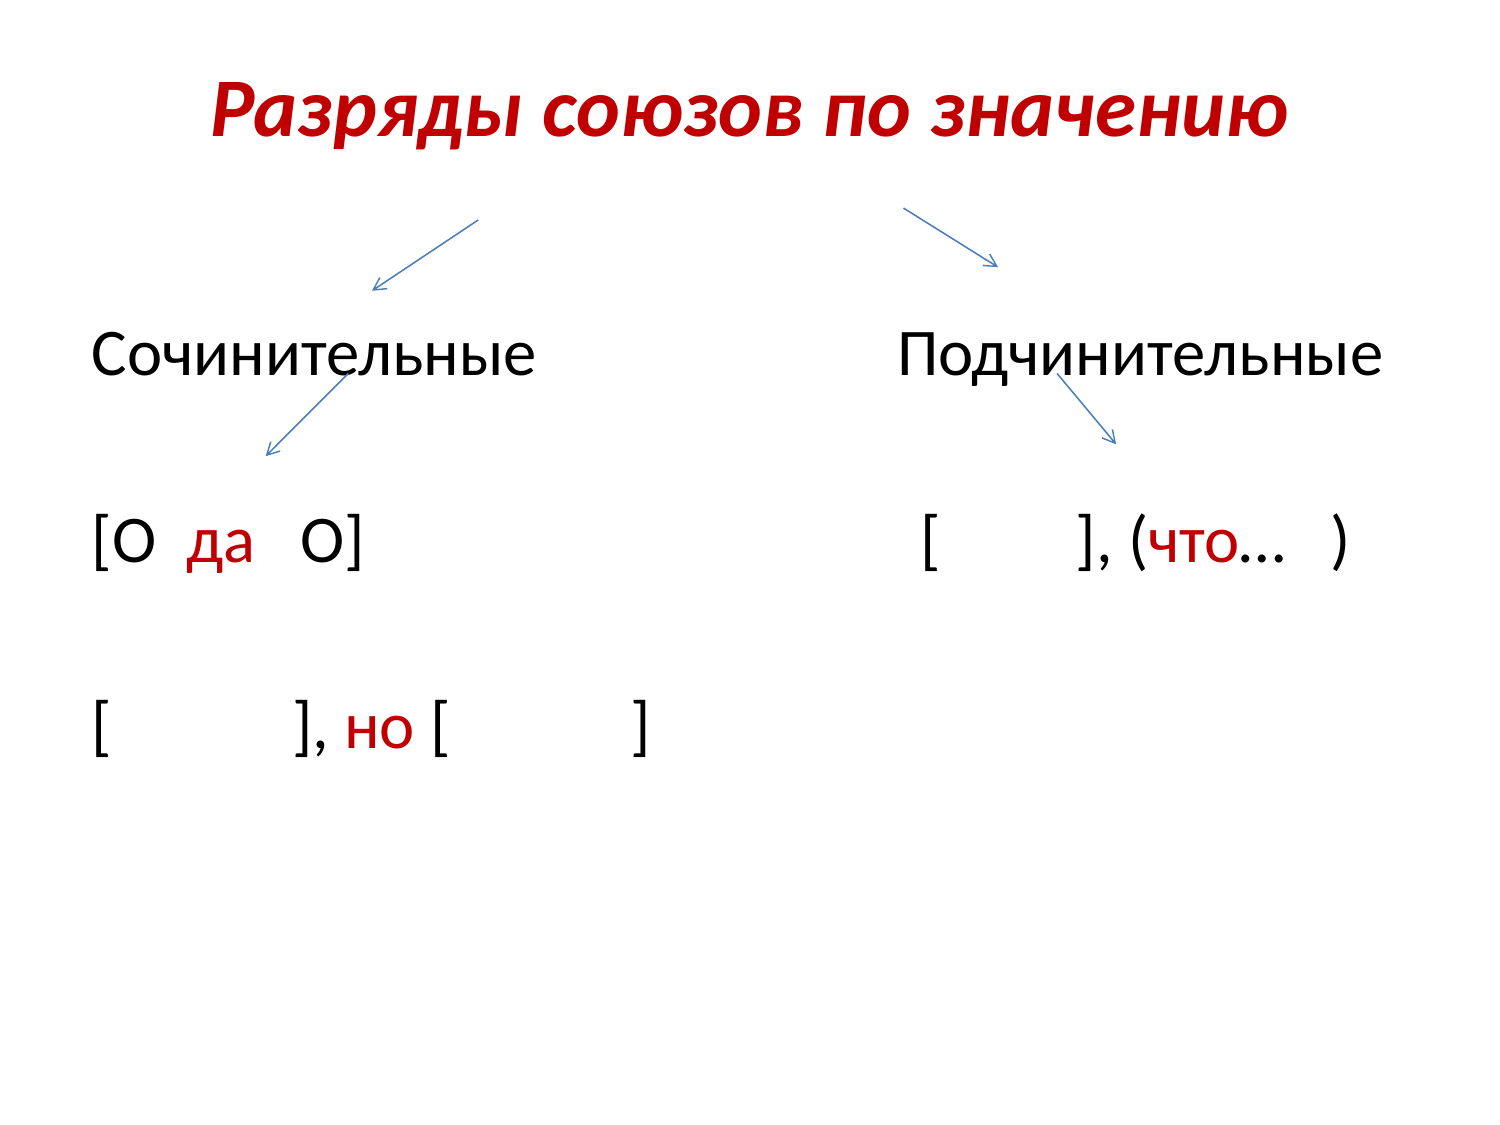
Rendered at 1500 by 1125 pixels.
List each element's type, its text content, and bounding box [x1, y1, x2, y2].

list Сочинительные Подчинительные [O да O] [ ], (что… ) [ ], но [ ] [76, 208, 1427, 1017]
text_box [265, 373, 349, 457]
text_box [903, 207, 999, 268]
title Разряды союзов по значению [75, 45, 1425, 161]
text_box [1056, 373, 1117, 445]
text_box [371, 219, 479, 291]
